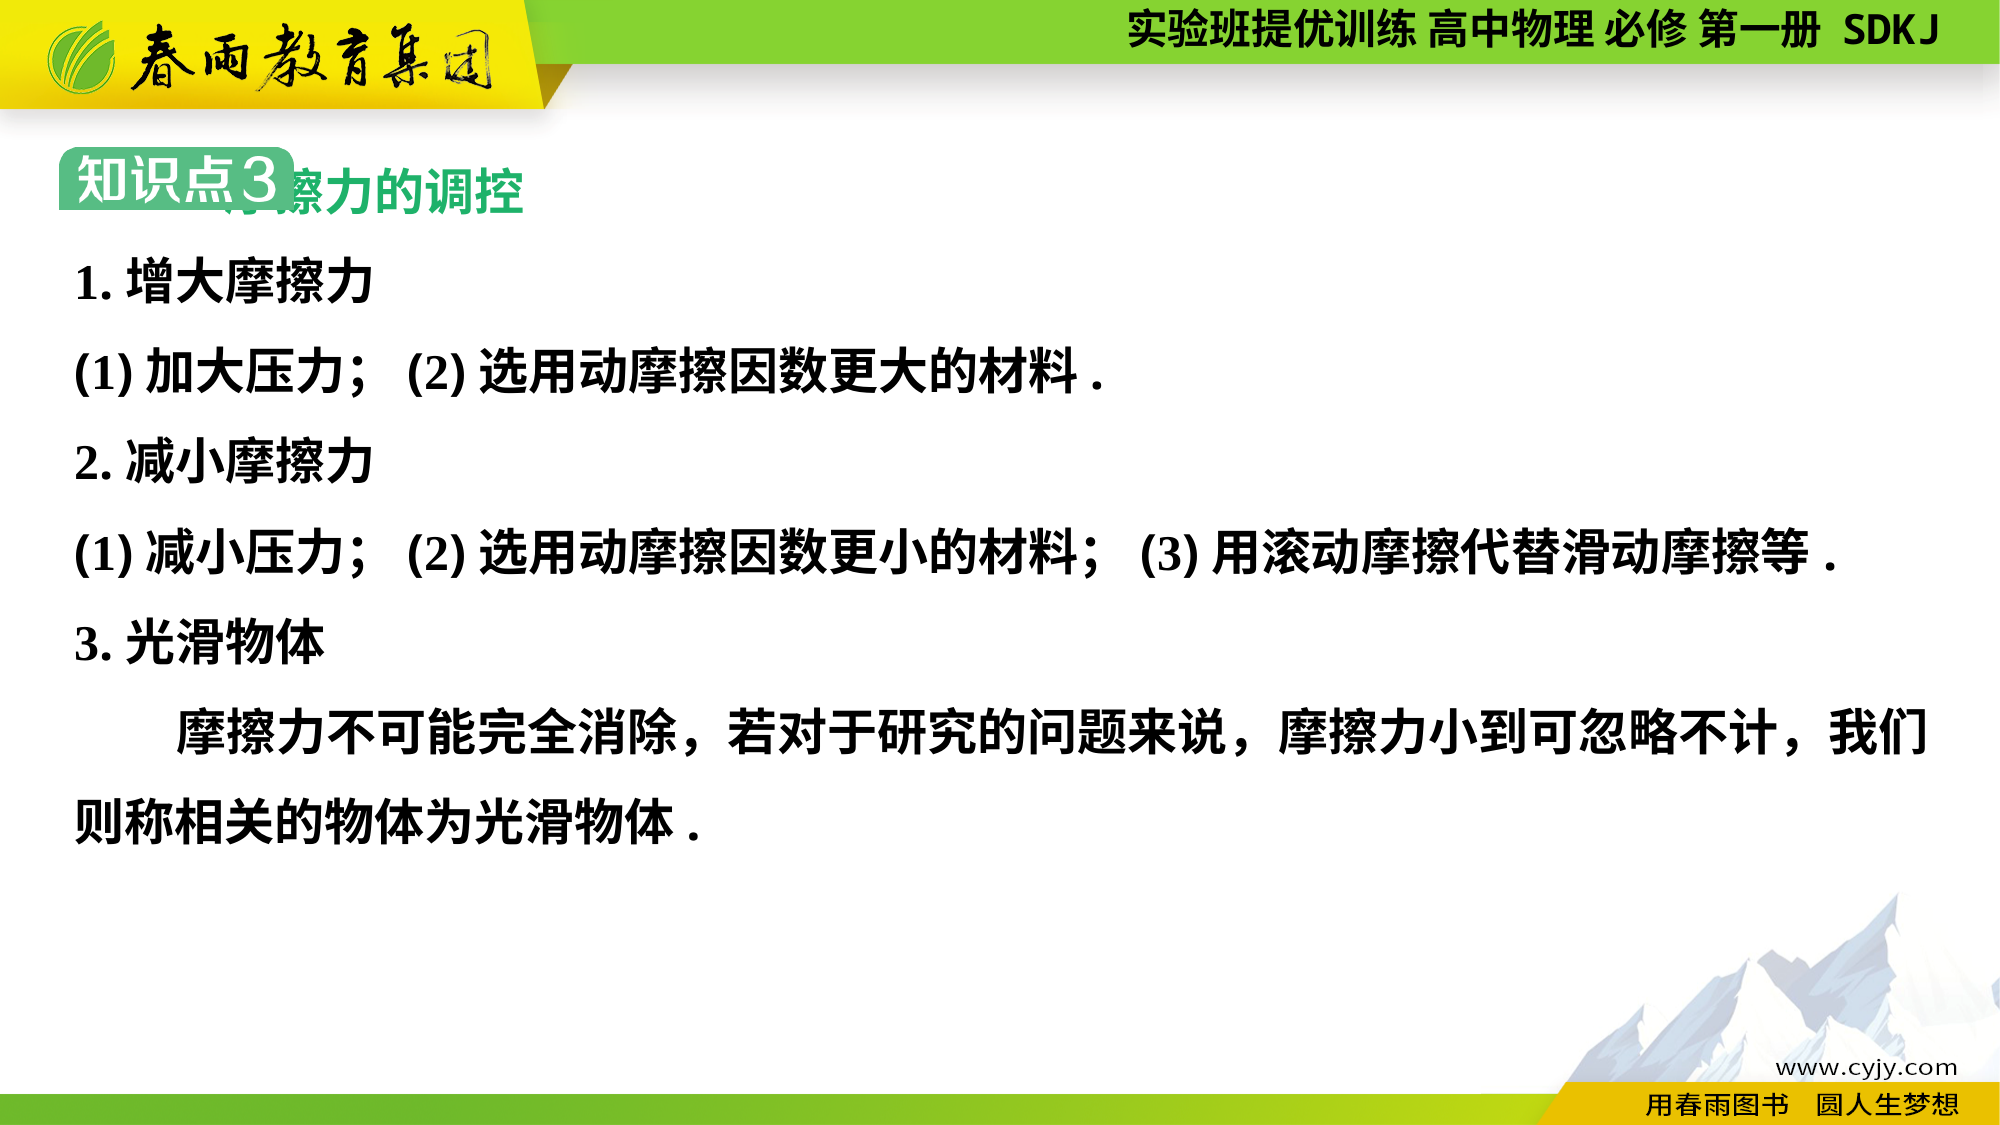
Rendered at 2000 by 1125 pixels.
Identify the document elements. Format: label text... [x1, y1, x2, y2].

picture [0, 0, 2000, 1125]
list 摩擦力的调控 1.增大摩擦力 (1)加大压力；(2)选用动摩擦因数更大的材料. 2.减小摩擦力 (1)减小压力；(2)选用动摩擦因数更小的材料；(3)用滚动摩擦代替滑动摩擦等. 3.光滑物体 摩擦力不可能完全消除，若对于研究的问题来说，摩擦力小到可忽略不计，我们则称相关的物体为光滑物体. [59, 122, 1944, 865]
